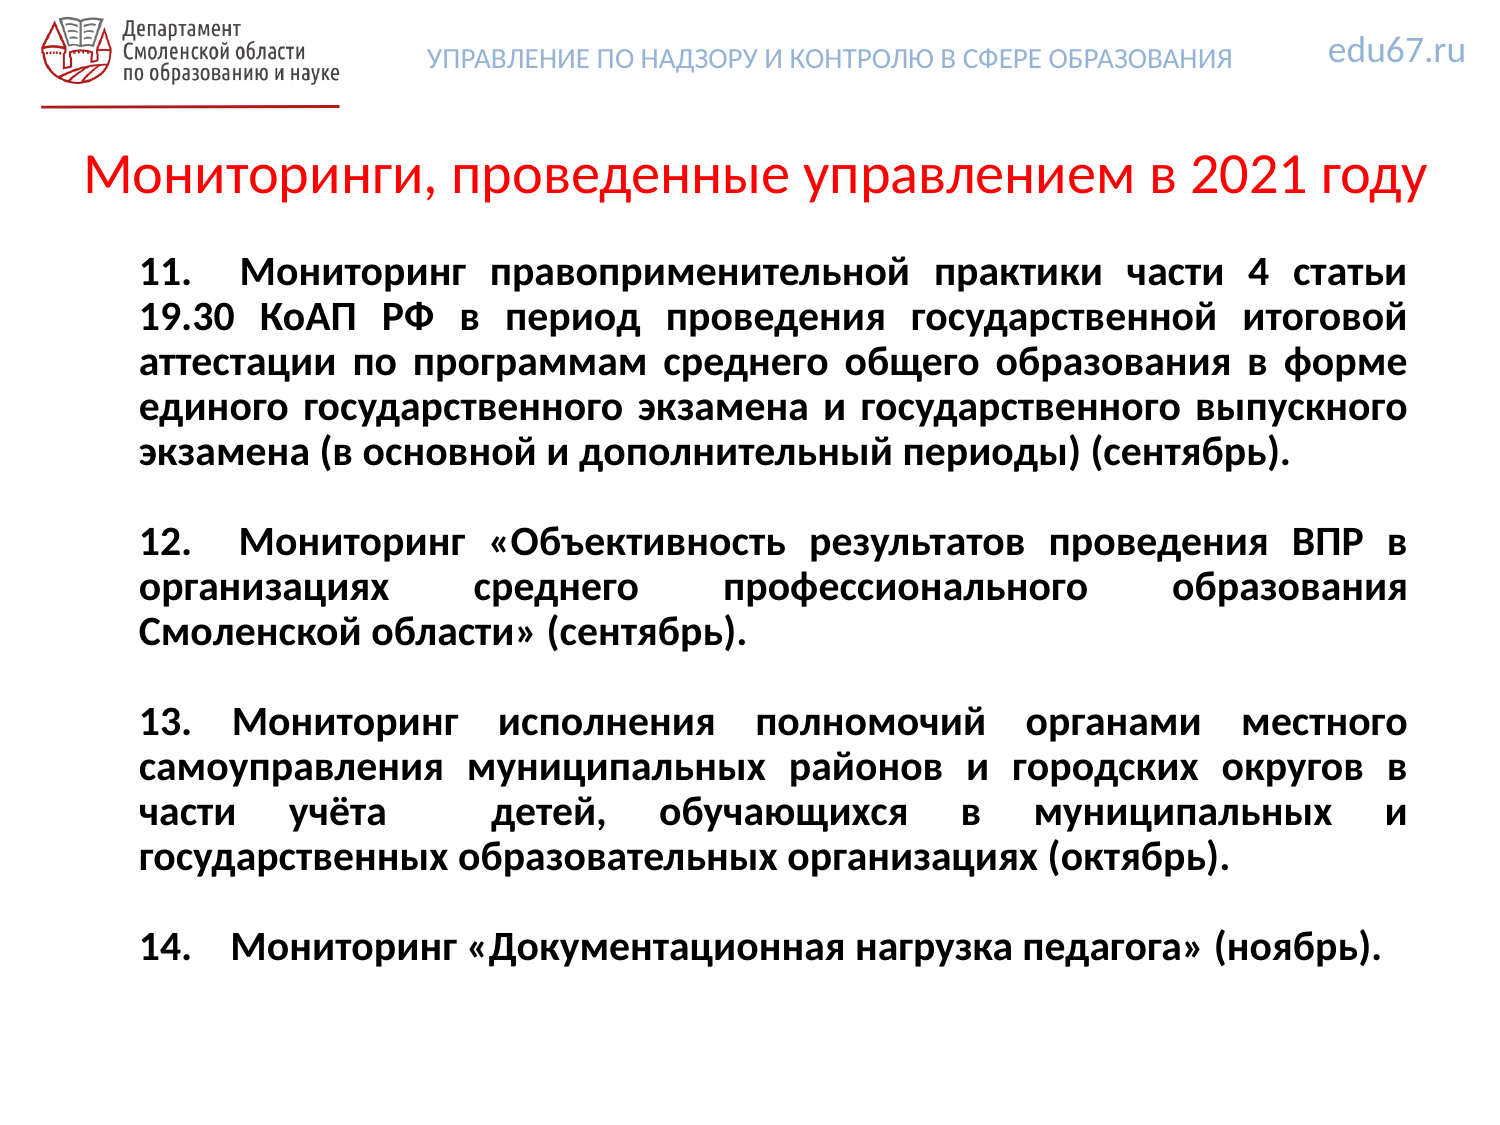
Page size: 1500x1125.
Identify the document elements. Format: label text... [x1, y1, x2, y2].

text_box 11. Мониторинг правоприменительной практики части 4 статьи 19.30 КоАП РФ в период проведения государственной итоговой аттестации по программам среднего общего образования в форме единого государственного экзамена и государственного выпускного экзамена (в основной и дополнительный периоды) (сентябрь). 12. Мониторинг «Объективность результатов проведения ВПР в организациях среднего профессионального образования Смоленской области» (сентябрь). 13. Мониторинг исполнения полномочий органами местного самоуправления муниципальных районов и городских округов в части учёта детей, обучающихся в муниципальных и государственных образовательных организациях (октябрь). 14. Мониторинг «Документационная нагрузка педагога» (ноябрь). [123, 242, 1424, 1022]
text_box Мониторинги, проведенные управлением в 2021 году [41, 127, 1471, 213]
text_box УПРАВЛЕНИЕ ПО НАДЗОРУ И КОНТРОЛЮ В СФЕРЕ ОБРАЗОВАНИЯ [385, 32, 1275, 82]
picture [36, 14, 349, 123]
text_box edu67.ru [1313, 17, 1482, 78]
